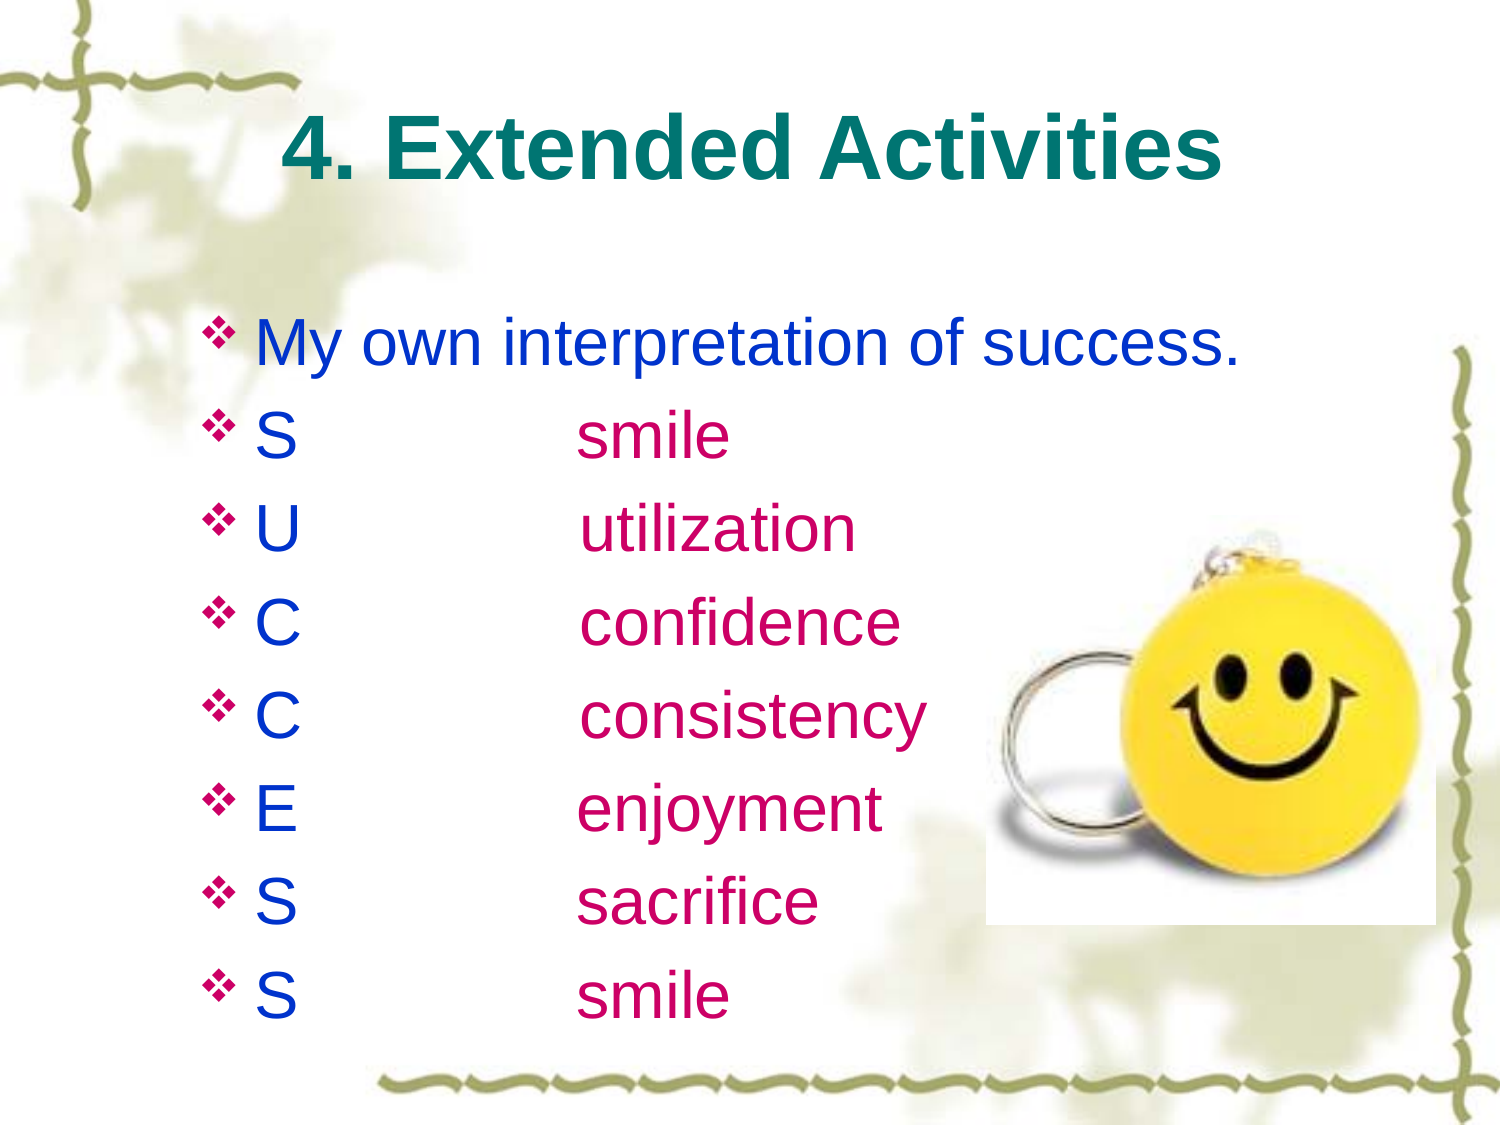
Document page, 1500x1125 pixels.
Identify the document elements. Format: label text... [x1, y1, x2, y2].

title 4. Extended Activities [52, 54, 1455, 232]
list My own interpretation of success. S smile U utilization C confidence C consistency E enjoyment S sacrifice S smile [182, 290, 1460, 1083]
picture [0, 0, 1500, 1125]
